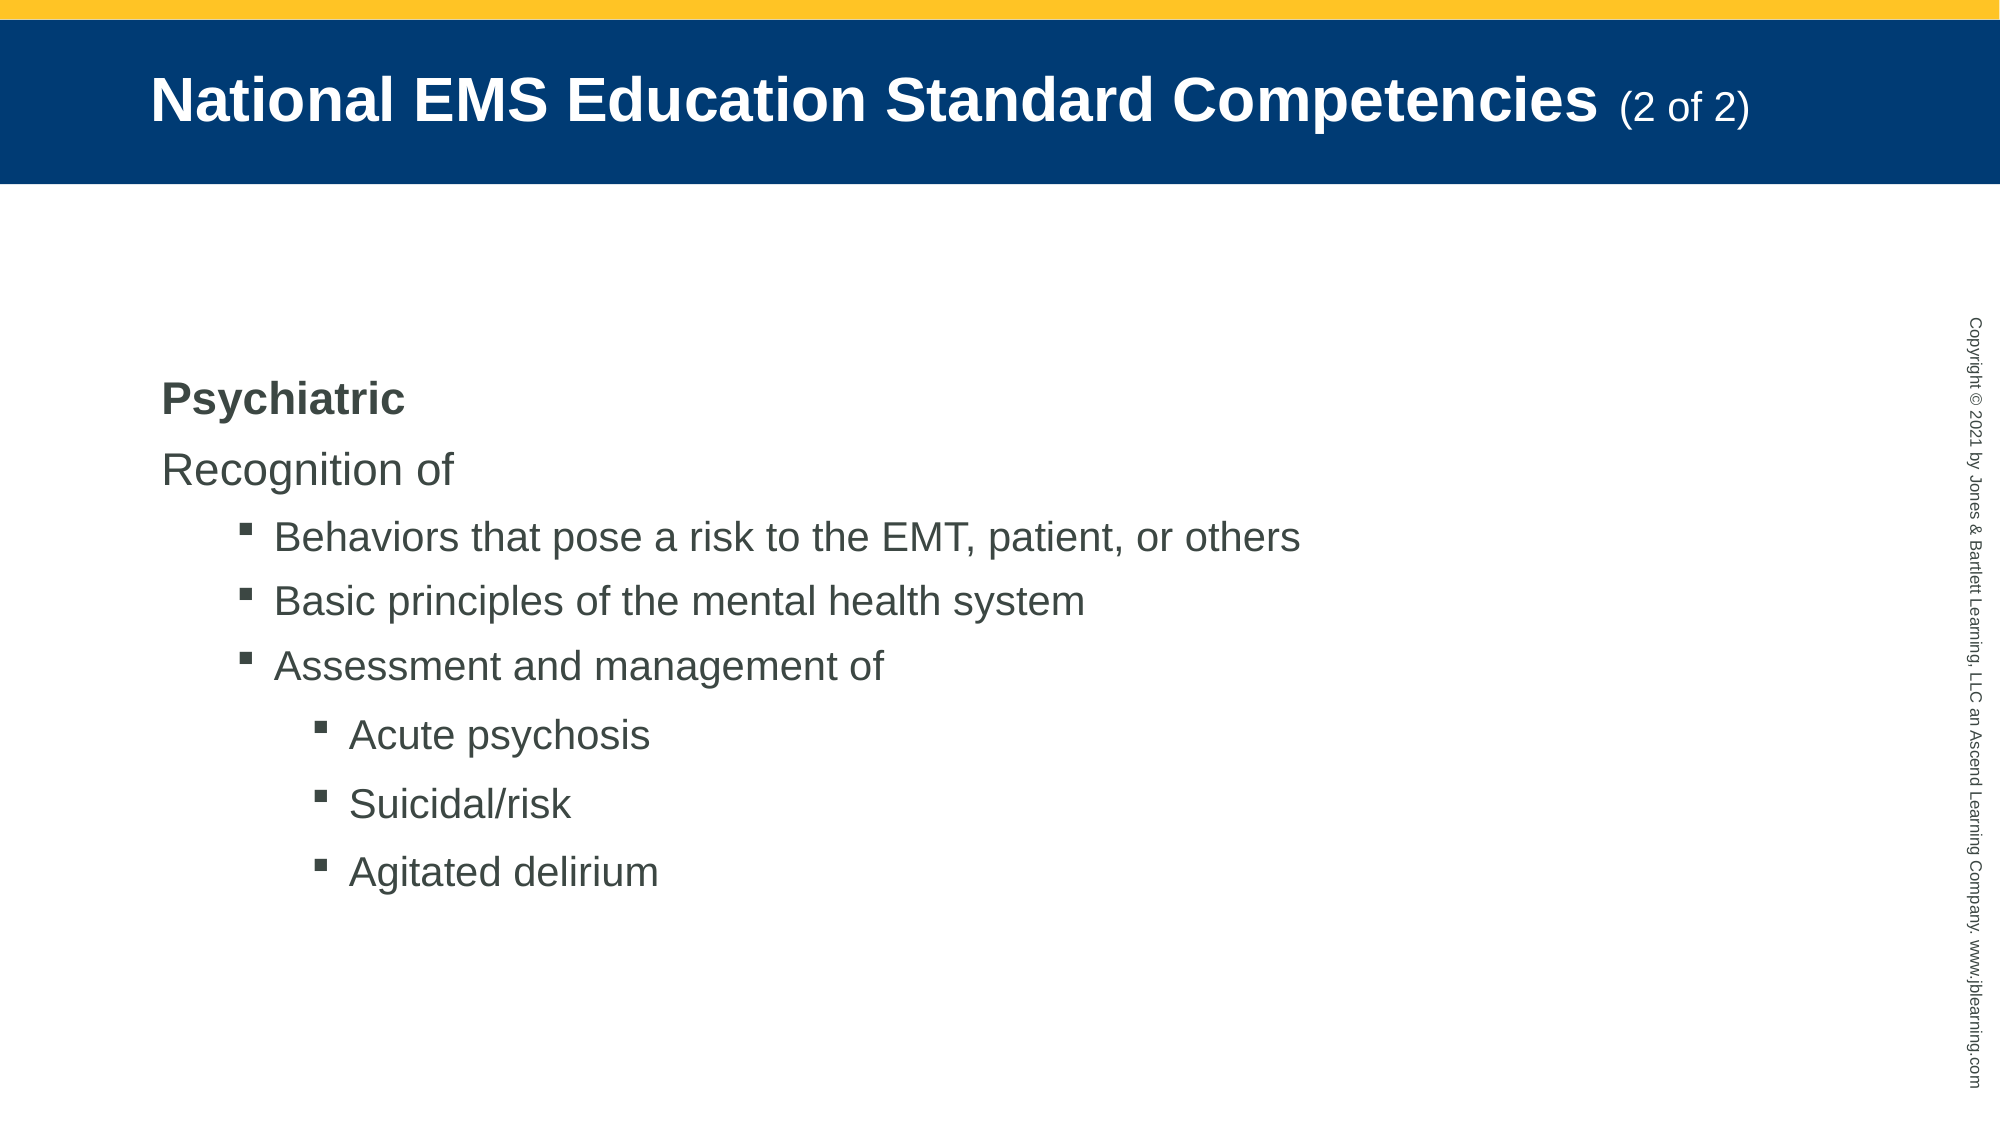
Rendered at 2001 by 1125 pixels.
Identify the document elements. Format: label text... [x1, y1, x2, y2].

title National EMS Education Standard Competencies (2 of 2) [0, 19, 2000, 185]
list Psychiatric Recognition of Behaviors that pose a risk to the EMT, patient, or others Basic principles of the mental health system Assessment and management of Acute psychosis Suicidal/risk Agitated delirium [146, 361, 1859, 1016]
